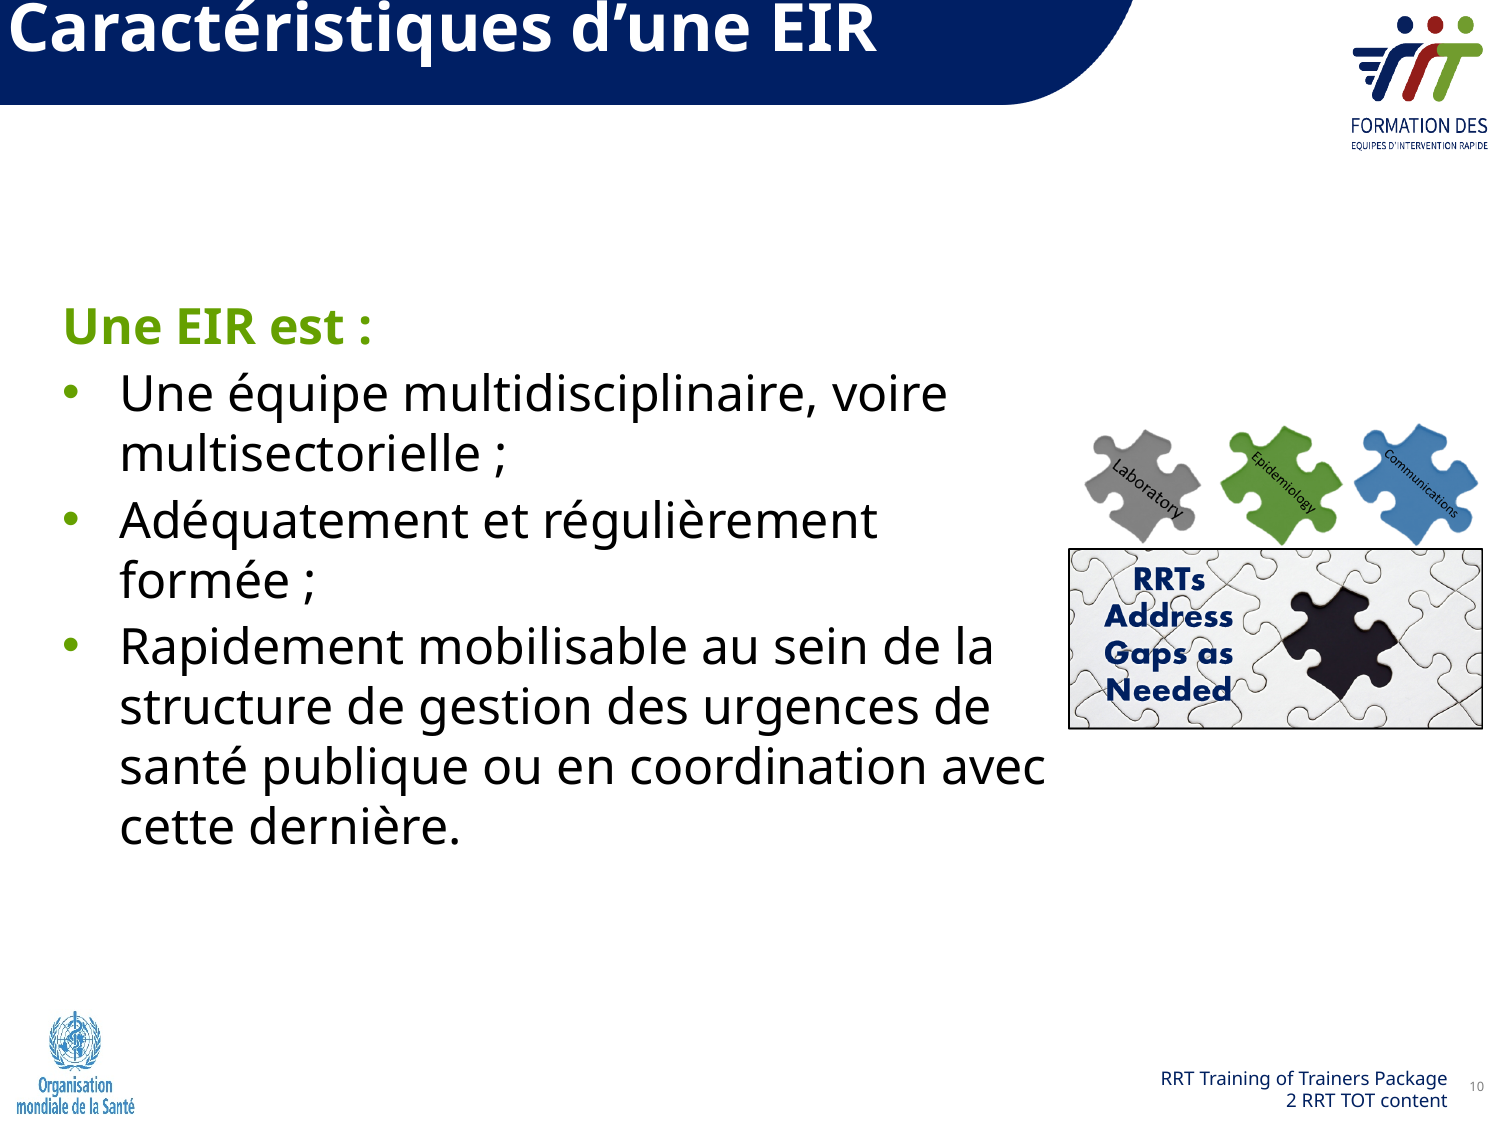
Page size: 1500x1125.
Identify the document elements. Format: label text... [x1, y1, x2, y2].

picture [1351, 15, 1488, 151]
list Une EIR est : Une équipe multidisciplinaire, voire multisectorielle ; Adéquatement et régulièrement formée ; Rapidement mobilisable au sein de la structure de gestion des urgences de santé publique ou en coordination avec cette dernière. [37, 301, 1051, 813]
picture [15, 1009, 135, 1115]
picture [1067, 418, 1484, 735]
title Caractéristiques d’une EIR [0, 0, 1351, 142]
